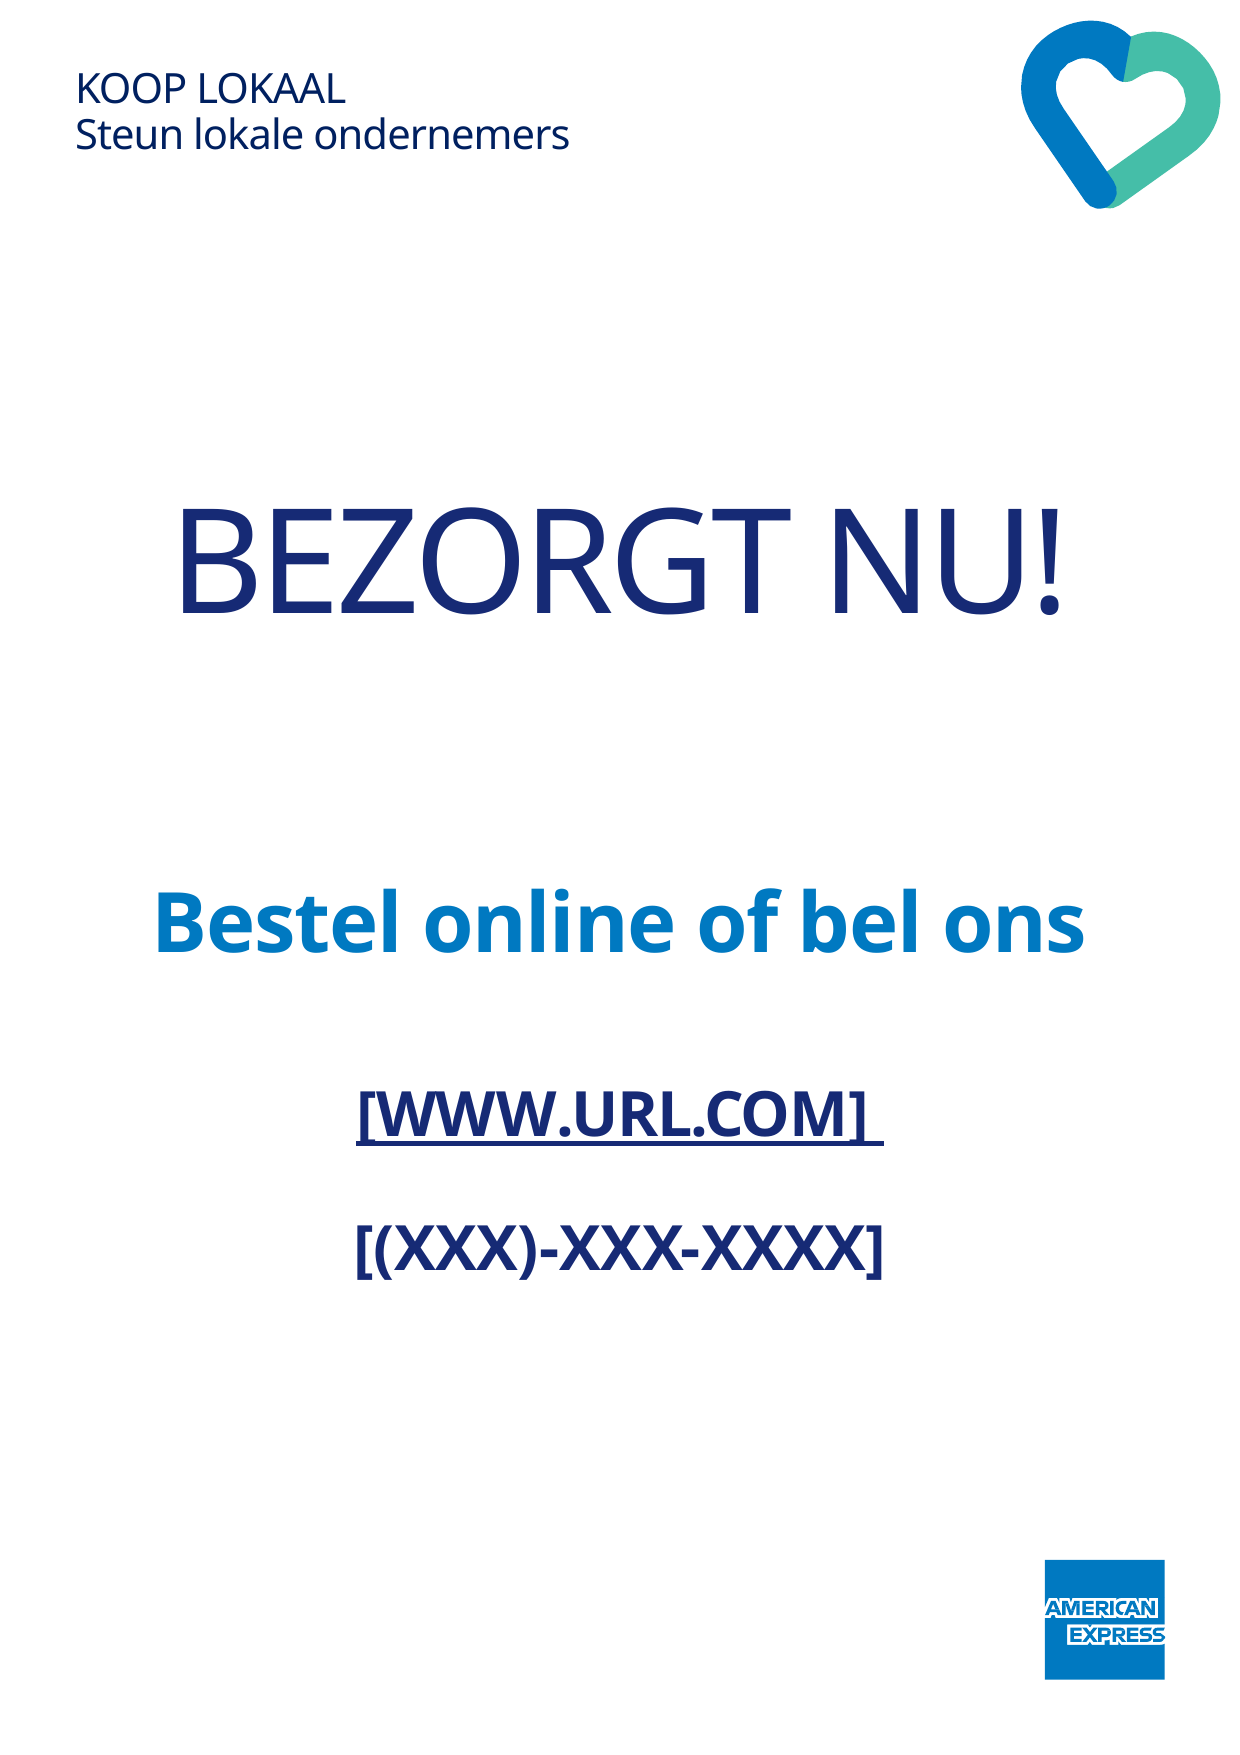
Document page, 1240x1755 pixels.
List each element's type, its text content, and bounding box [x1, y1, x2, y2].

text_box [1112, 1627, 1166, 1642]
text_box [1044, 1559, 1165, 1680]
text_box [1045, 1600, 1080, 1616]
text_box KOOP LOKAAL Steun lokale ondernemers [72, 64, 662, 158]
text_box [1070, 1627, 1111, 1642]
text_box [1115, 1600, 1155, 1616]
title BEZORGT NU! [98, 465, 1142, 790]
text_box Bestel online of bel ons [WWW.URL.COM] [(XXX)-XXX-XXXX] [109, 867, 1130, 1284]
text_box [1106, 31, 1221, 209]
text_box [1021, 20, 1132, 209]
text_box [1095, 1600, 1114, 1616]
text_box [1082, 1600, 1094, 1616]
